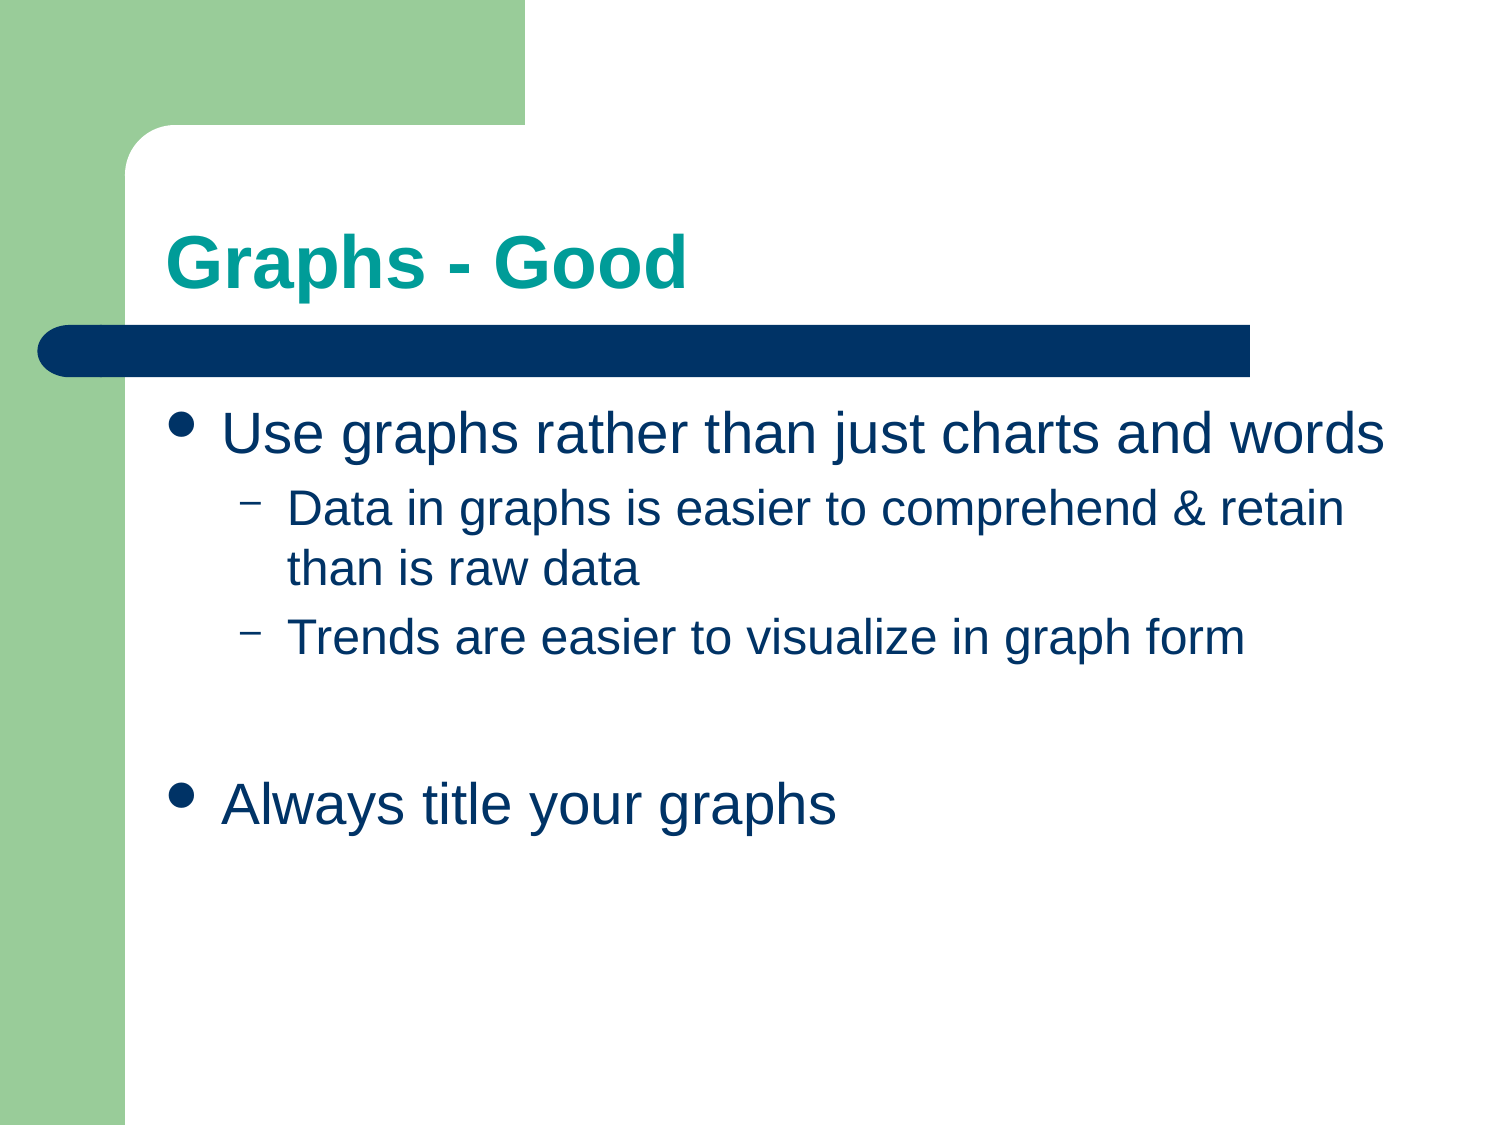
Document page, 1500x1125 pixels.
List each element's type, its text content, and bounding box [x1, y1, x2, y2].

title Graphs - Good [150, 125, 1463, 313]
list Use graphs rather than just charts and words Data in graphs is easier to comprehend & retain than is raw data Trends are easier to visualize in graph form Always title your graphs [150, 387, 1463, 1000]
